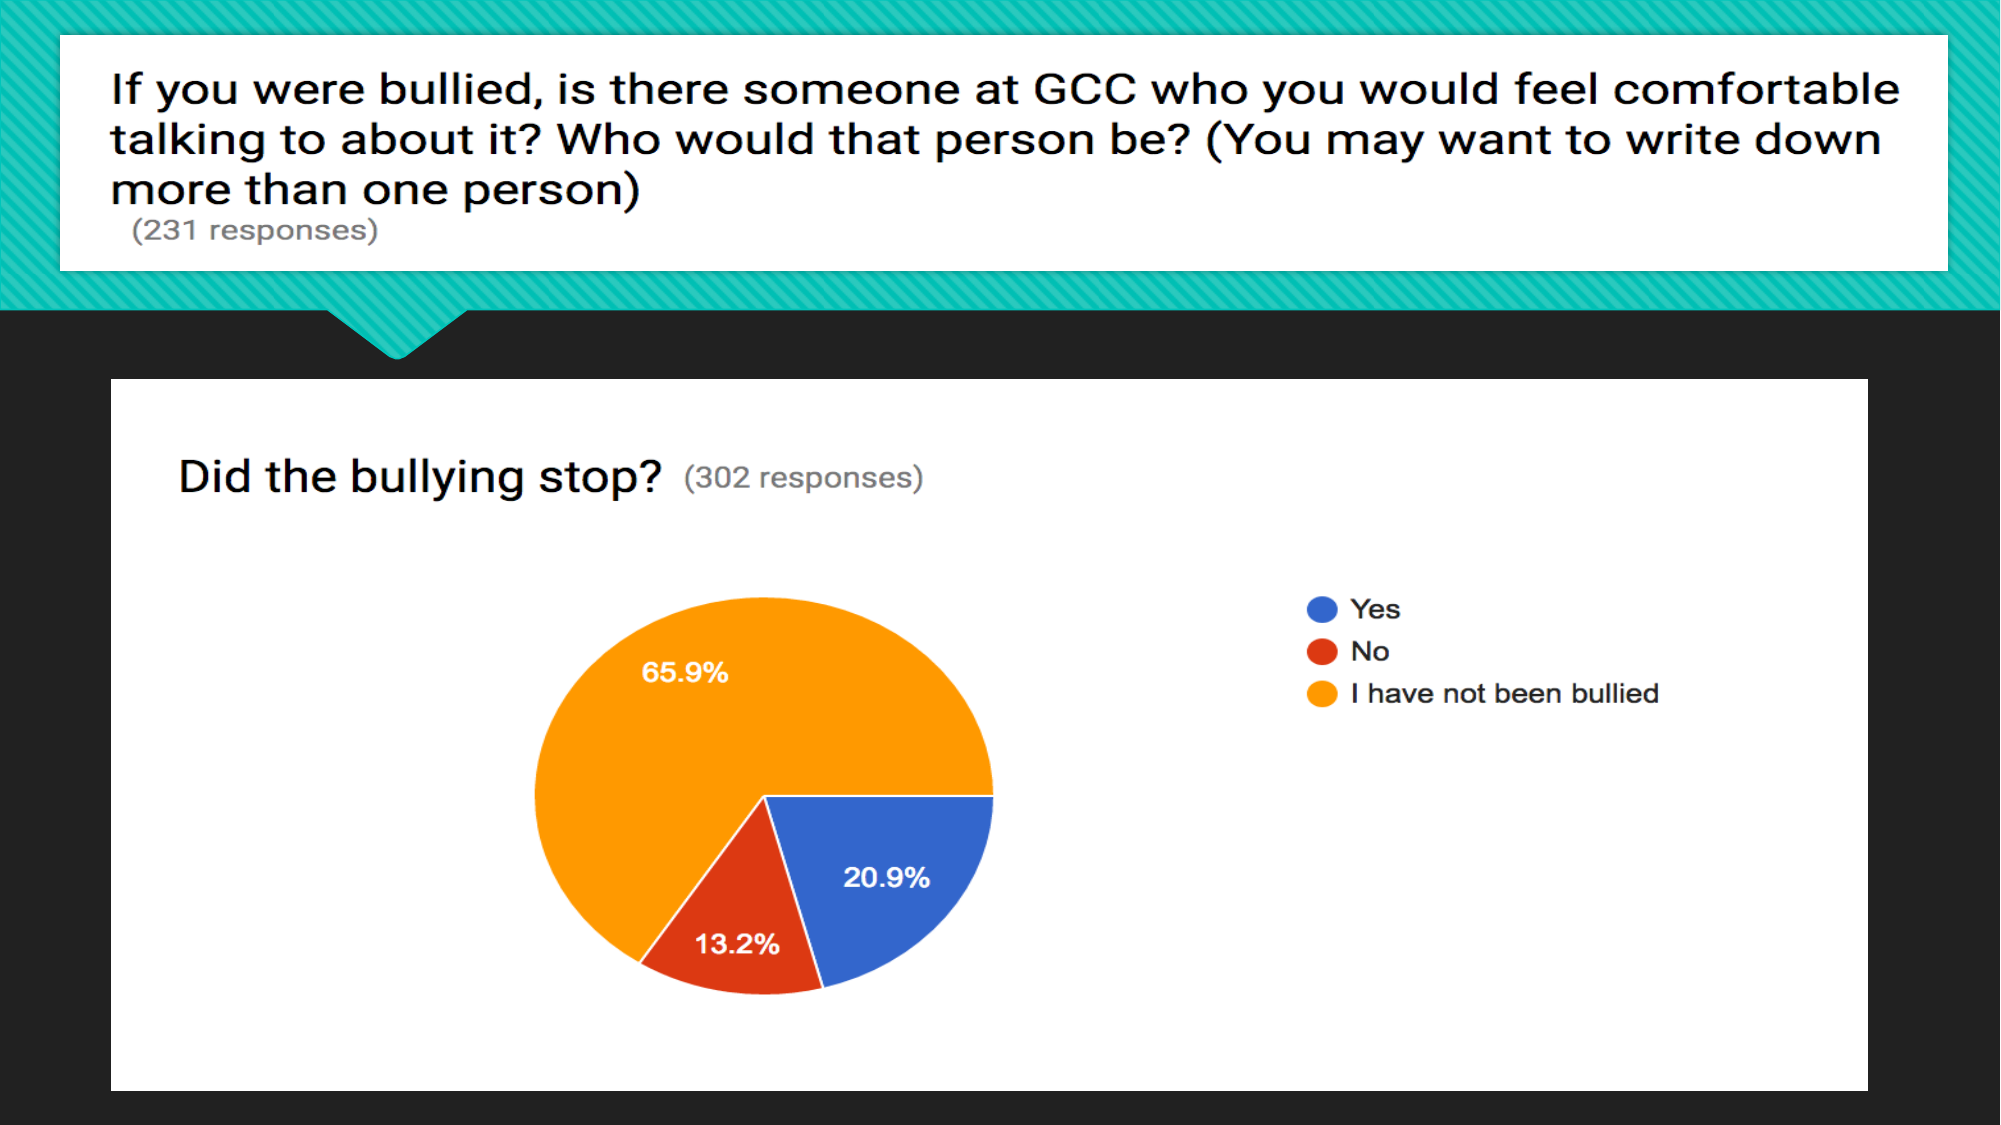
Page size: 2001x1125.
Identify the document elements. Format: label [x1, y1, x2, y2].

list [60, 34, 1948, 271]
picture [110, 379, 1868, 1092]
